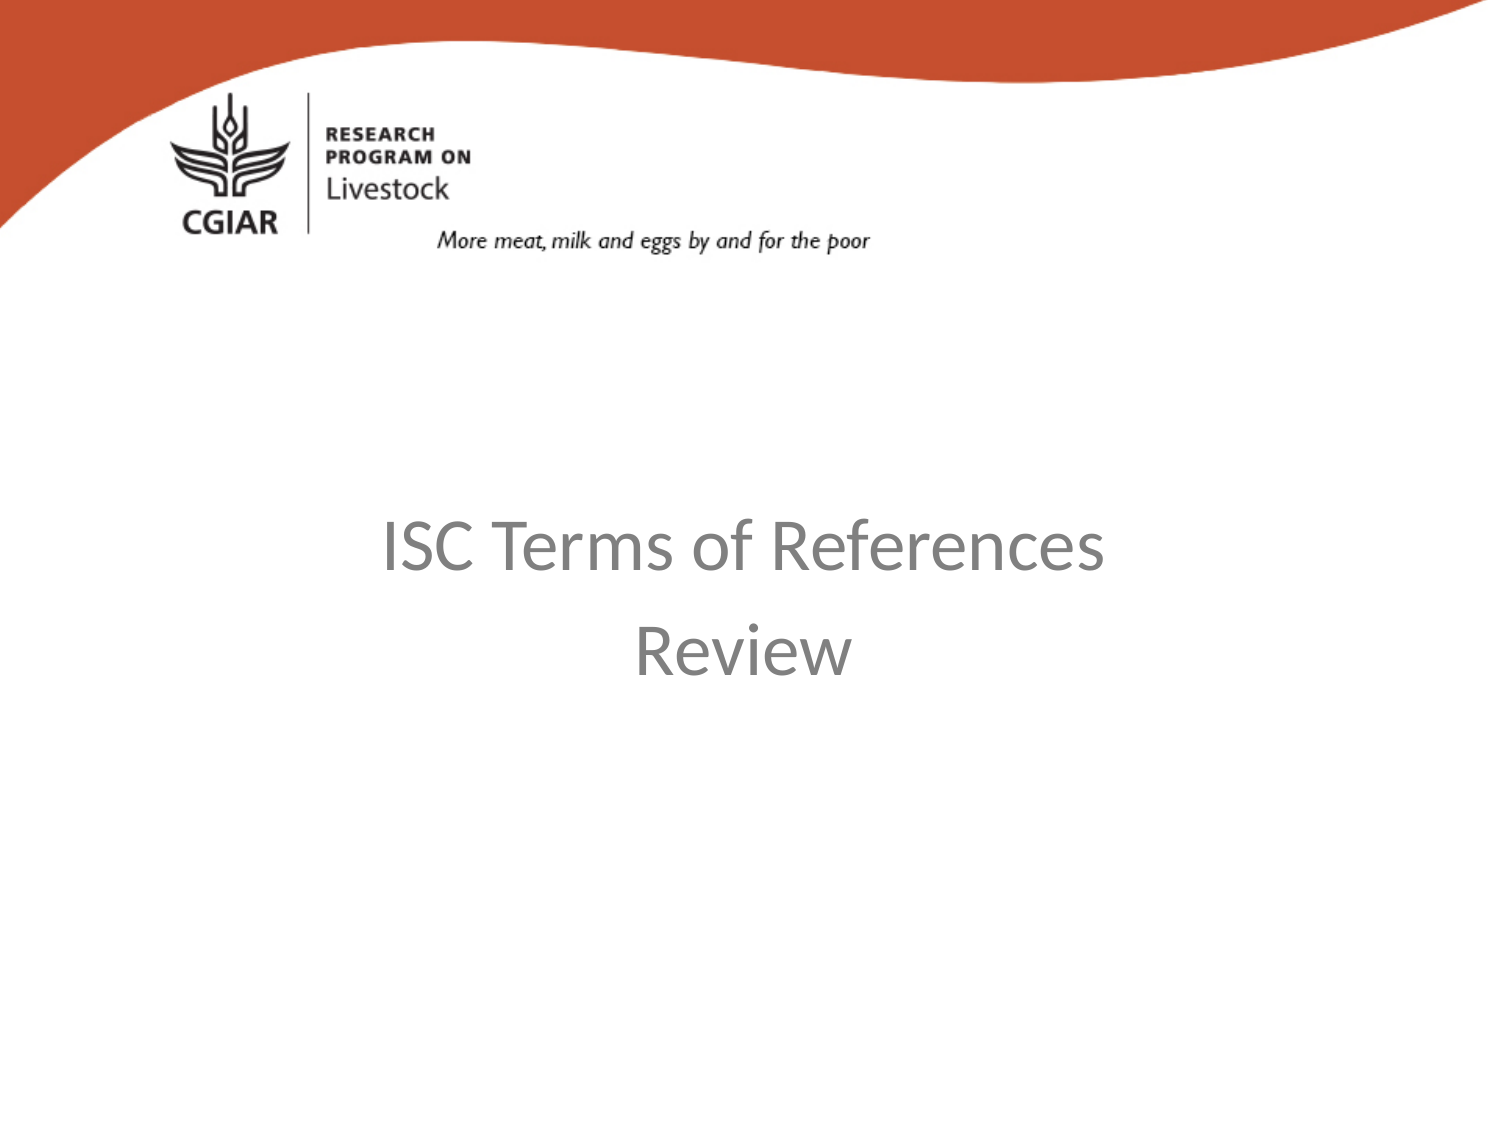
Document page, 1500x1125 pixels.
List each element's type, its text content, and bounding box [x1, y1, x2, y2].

list ISC Terms of References Review [225, 487, 1263, 888]
picture [0, 0, 1500, 272]
